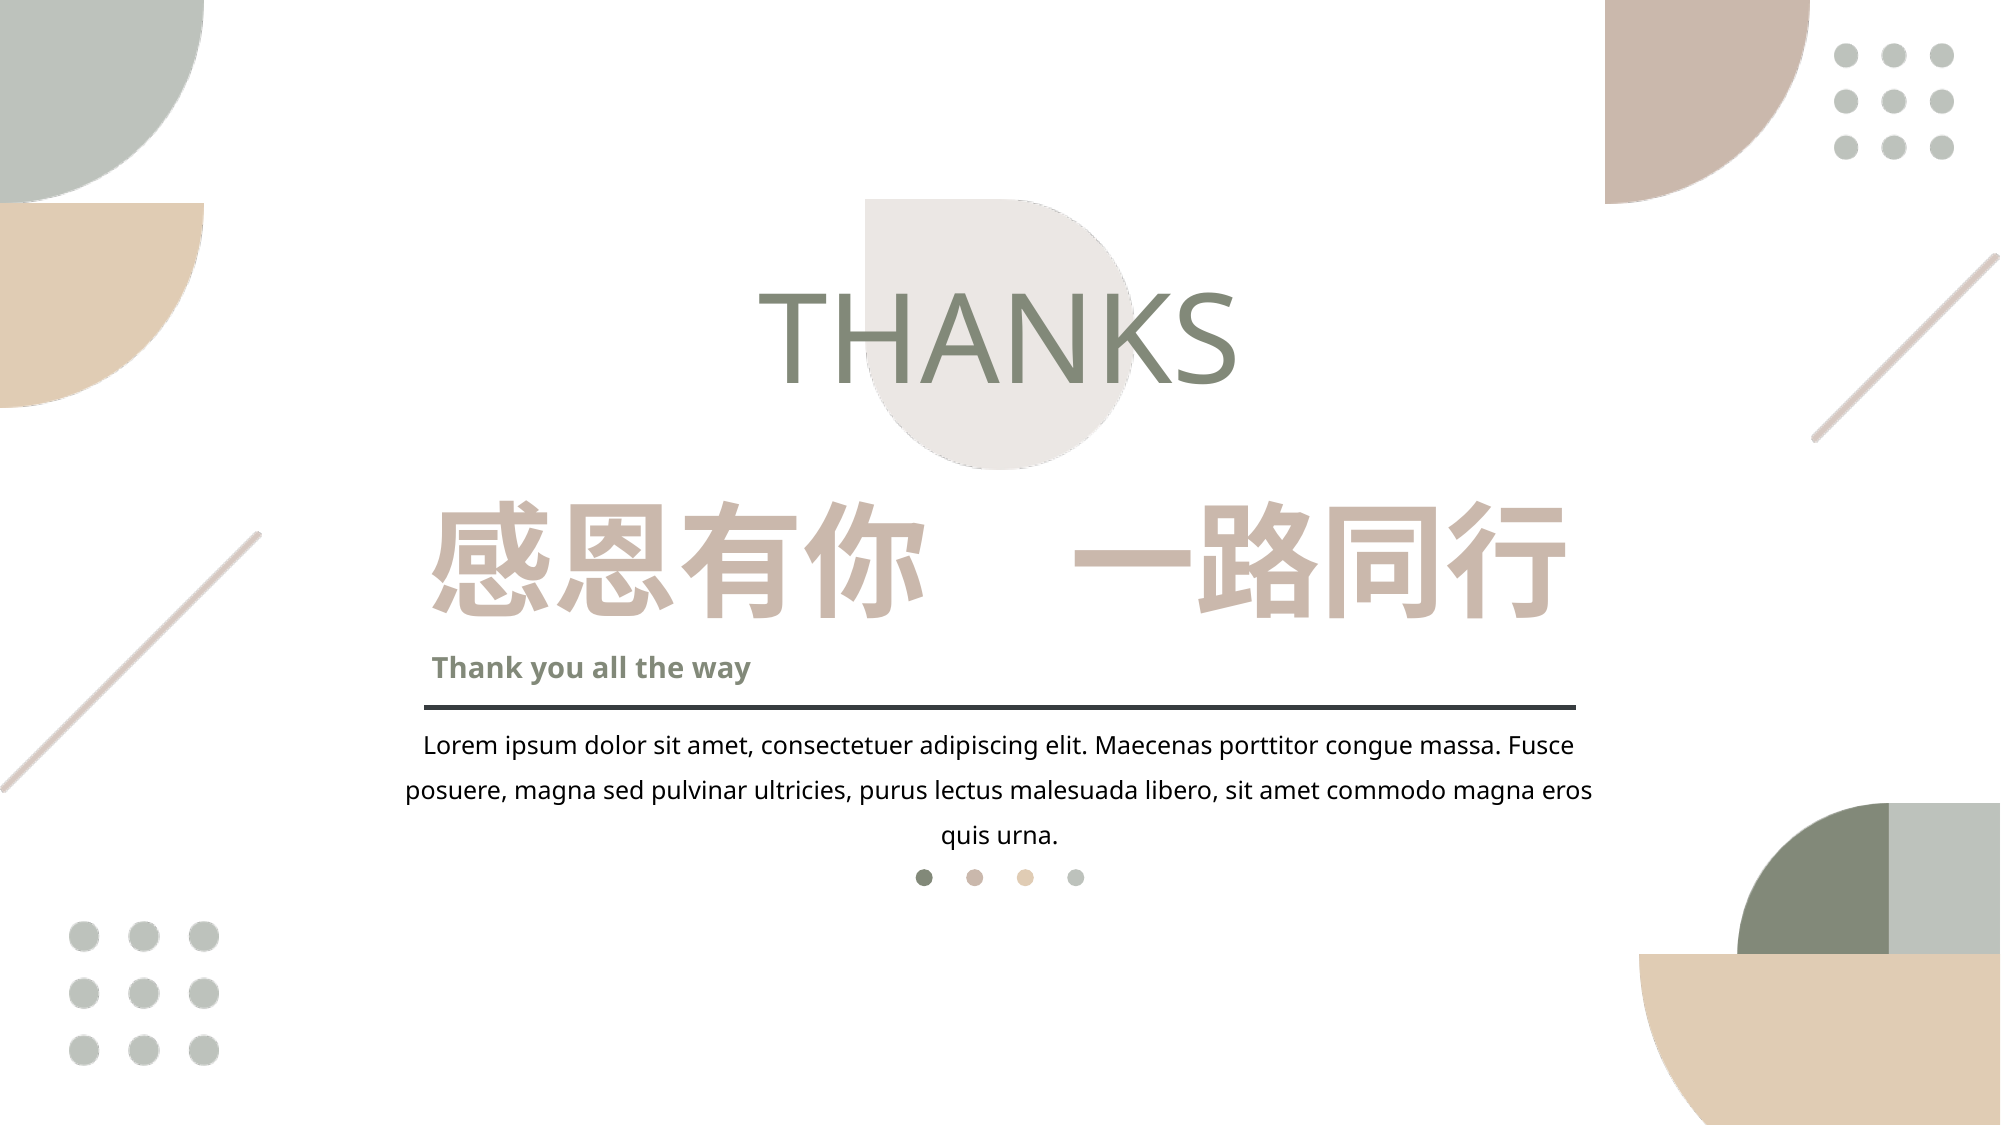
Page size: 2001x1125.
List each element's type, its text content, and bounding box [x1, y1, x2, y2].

picture [0, 531, 262, 793]
picture [1834, 43, 1954, 160]
picture [865, 199, 1135, 470]
picture [1811, 253, 2000, 443]
text_box Thank you all the way [416, 642, 1584, 692]
picture [1637, 803, 2001, 1125]
text_box THANKS [1135, 250, 1257, 416]
text_box THANKS [743, 250, 865, 416]
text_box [915, 869, 1085, 887]
text_box 感恩有你 一路同行 [413, 475, 1586, 641]
picture [69, 921, 219, 1066]
picture [0, 0, 204, 408]
picture [1605, 0, 1810, 204]
text_box Lorem ipsum dolor sit amet, consectetuer adipiscing elit. Maecenas porttitor congue massa. Fusce posuere, magna sed pulvinar ultricies, purus lectus malesuada libero, sit amet commodo magna eros quis urna. [366, 707, 1633, 857]
